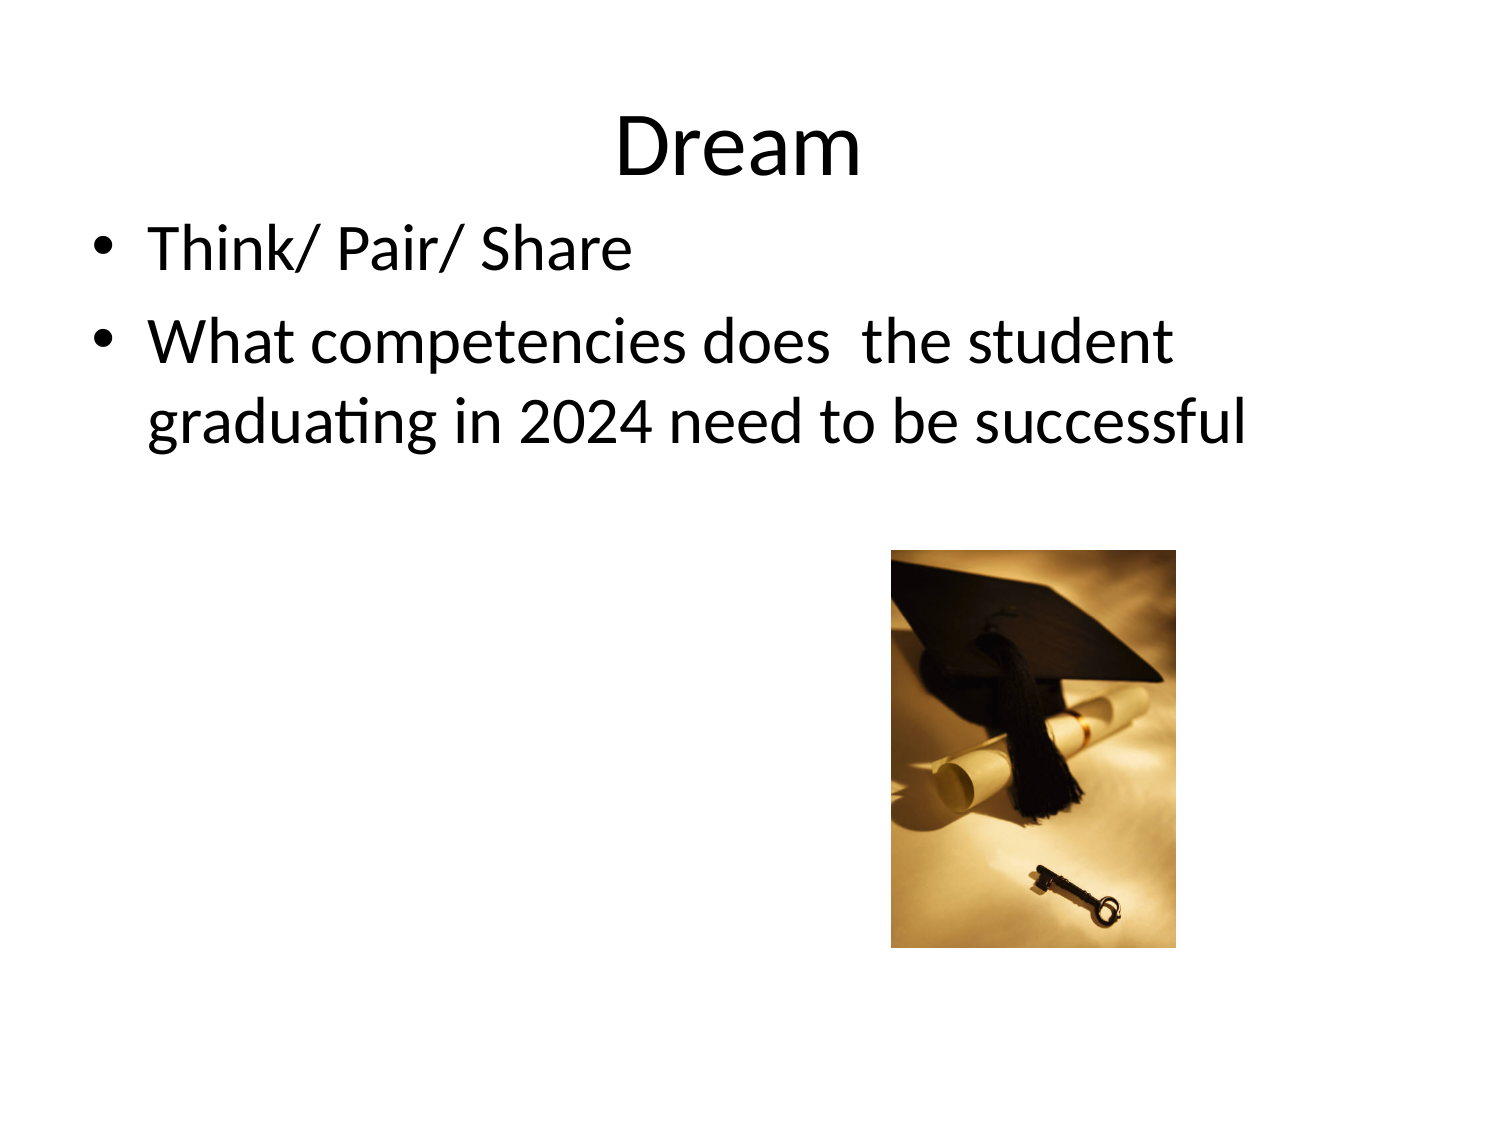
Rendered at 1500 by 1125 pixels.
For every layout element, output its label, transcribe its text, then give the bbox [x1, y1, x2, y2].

title Dream [75, 45, 1425, 233]
list Think/ Pair/ Share What competencies does the student graduating in 2024 need to be successful [76, 196, 1427, 939]
picture [891, 550, 1176, 949]
